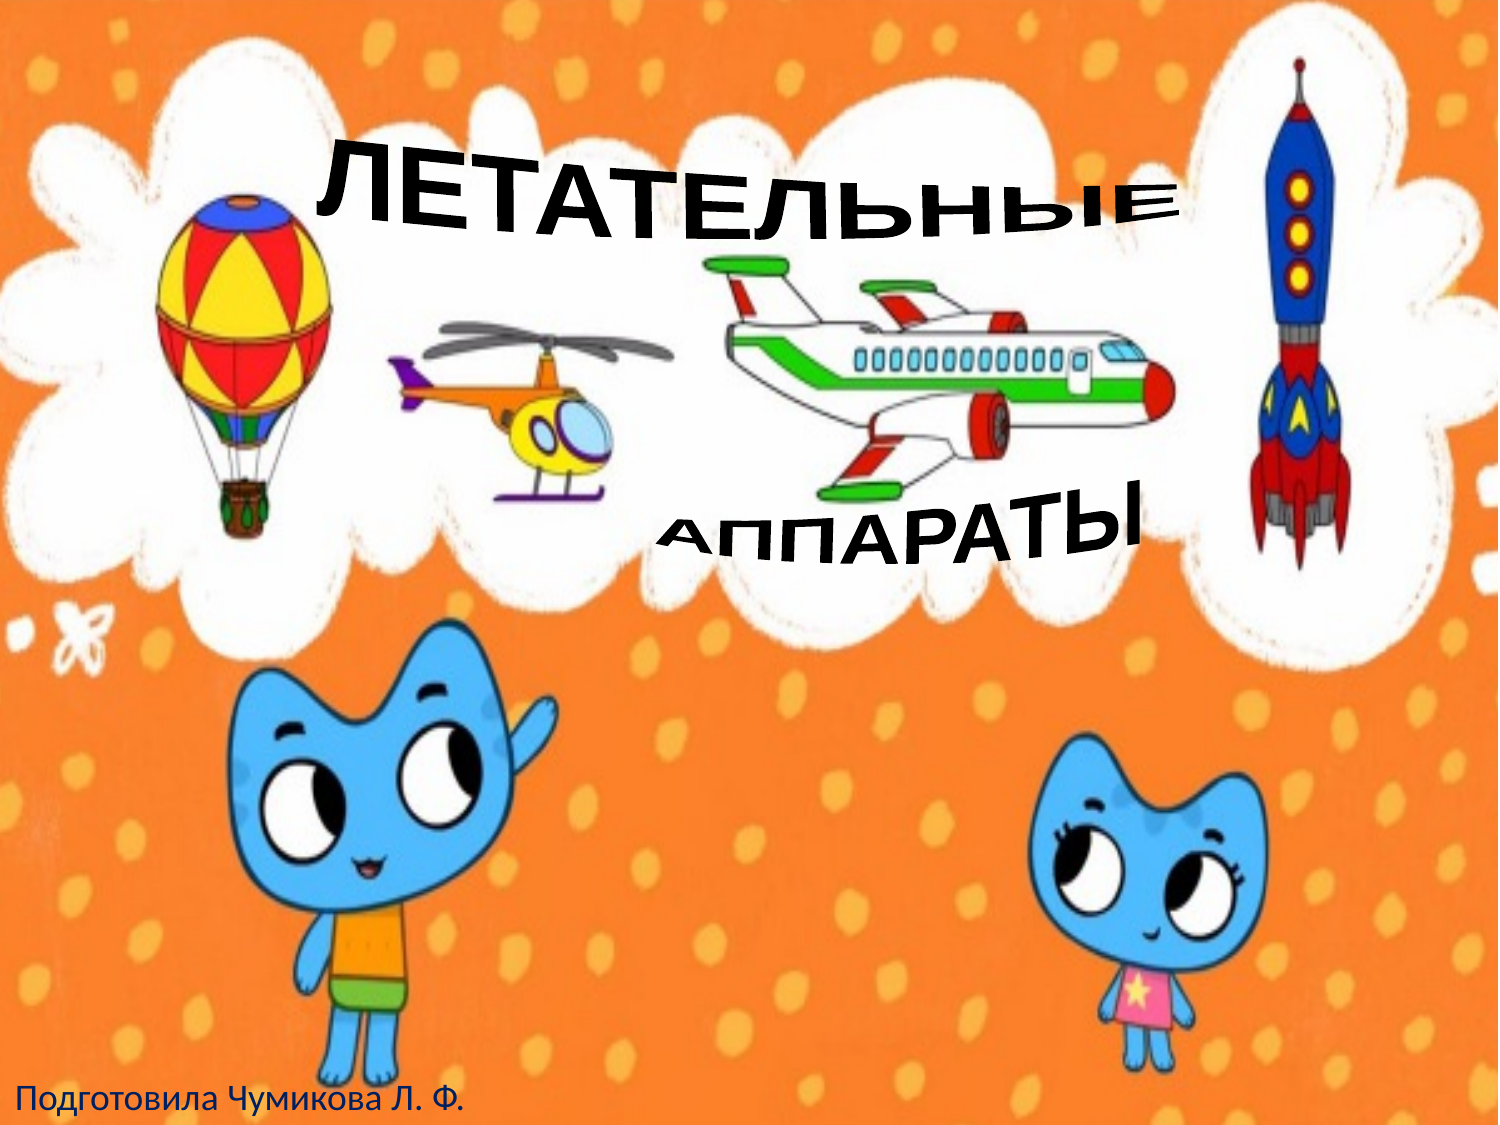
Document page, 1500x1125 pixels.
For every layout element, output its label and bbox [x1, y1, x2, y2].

text_box [0, 0, 1499, 1125]
